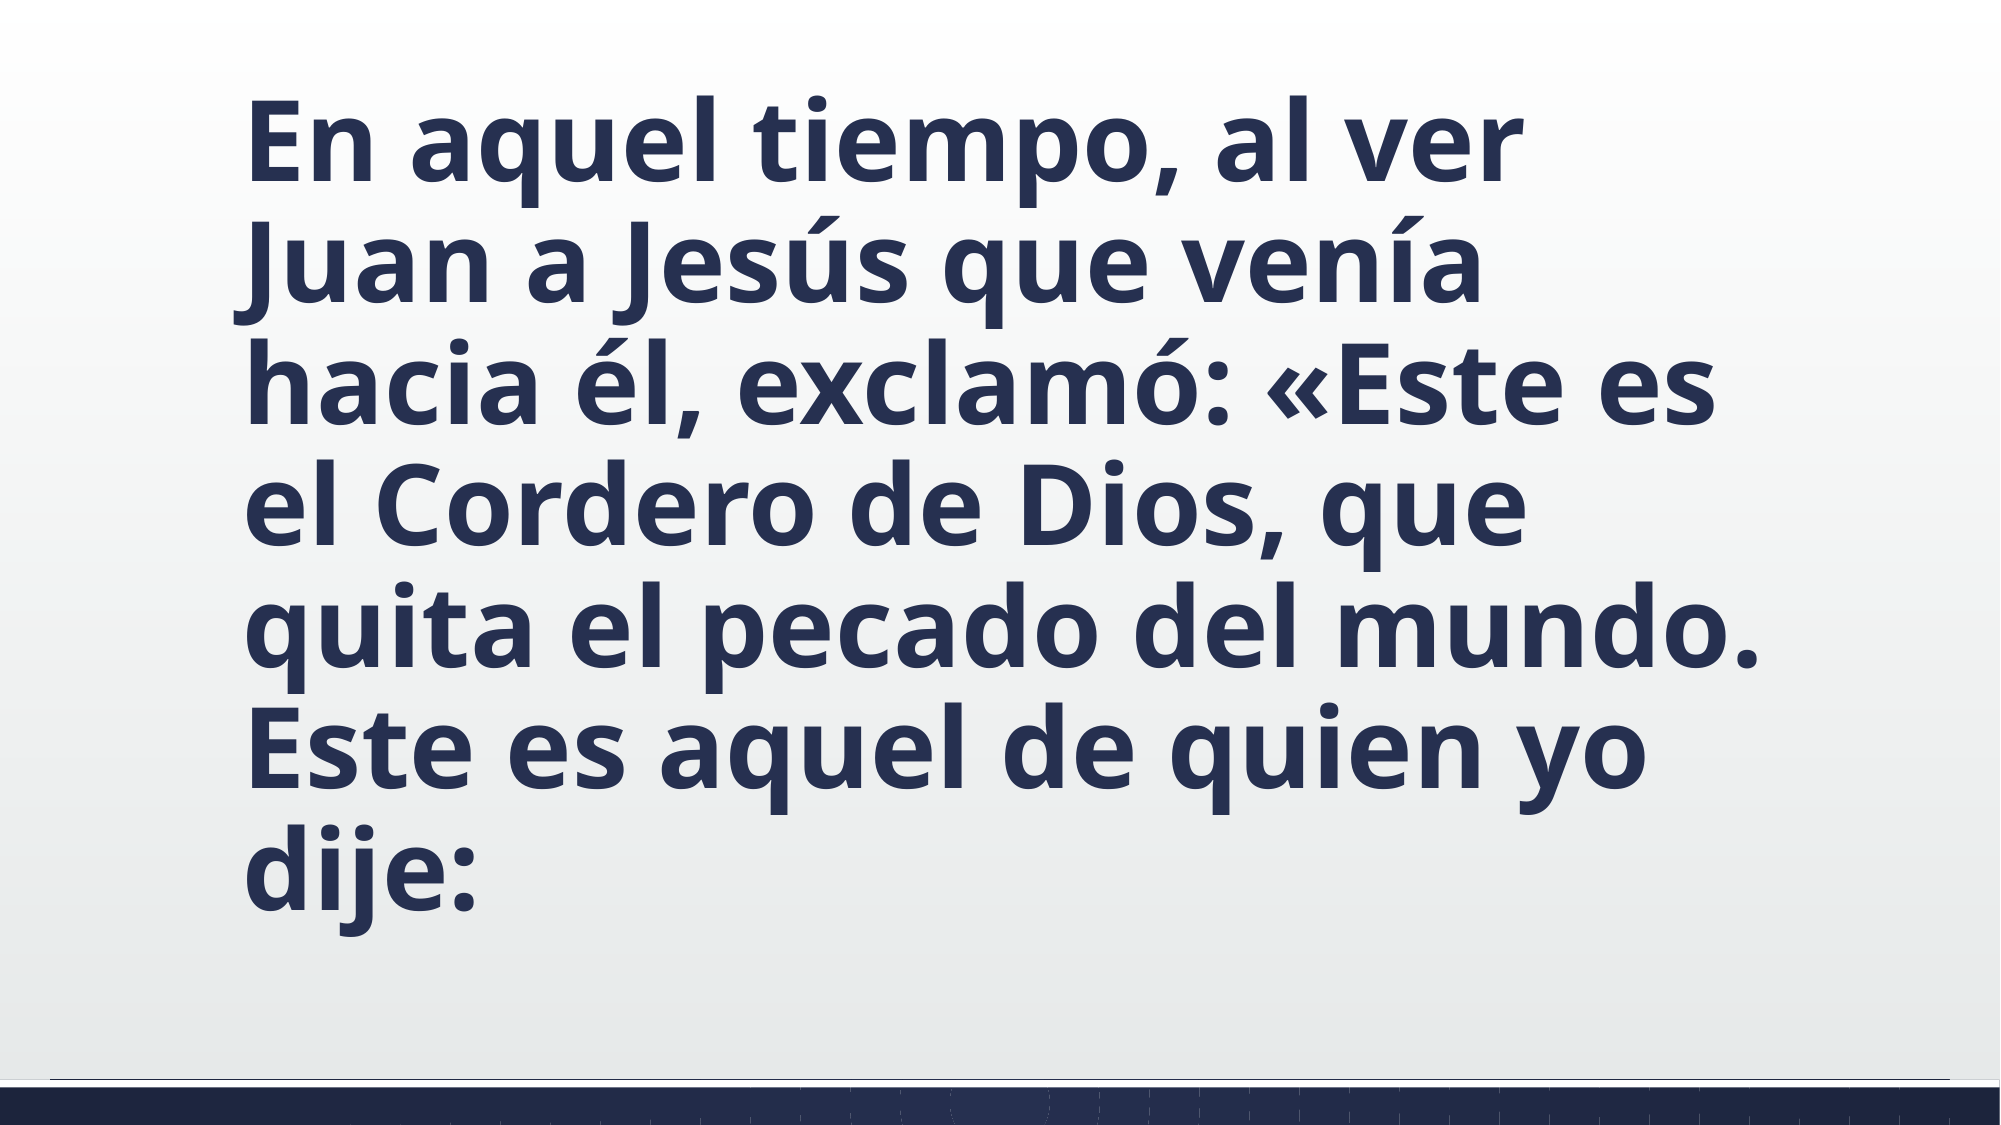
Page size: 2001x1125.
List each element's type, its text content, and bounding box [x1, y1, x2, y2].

list En aquel tiempo, al ver Juan a Jesús que venía hacia él, exclamó: «Este es el Cordero de Dios, que quita el pecado del mundo. Este es aquel de quien yo dije: [219, 76, 1780, 990]
